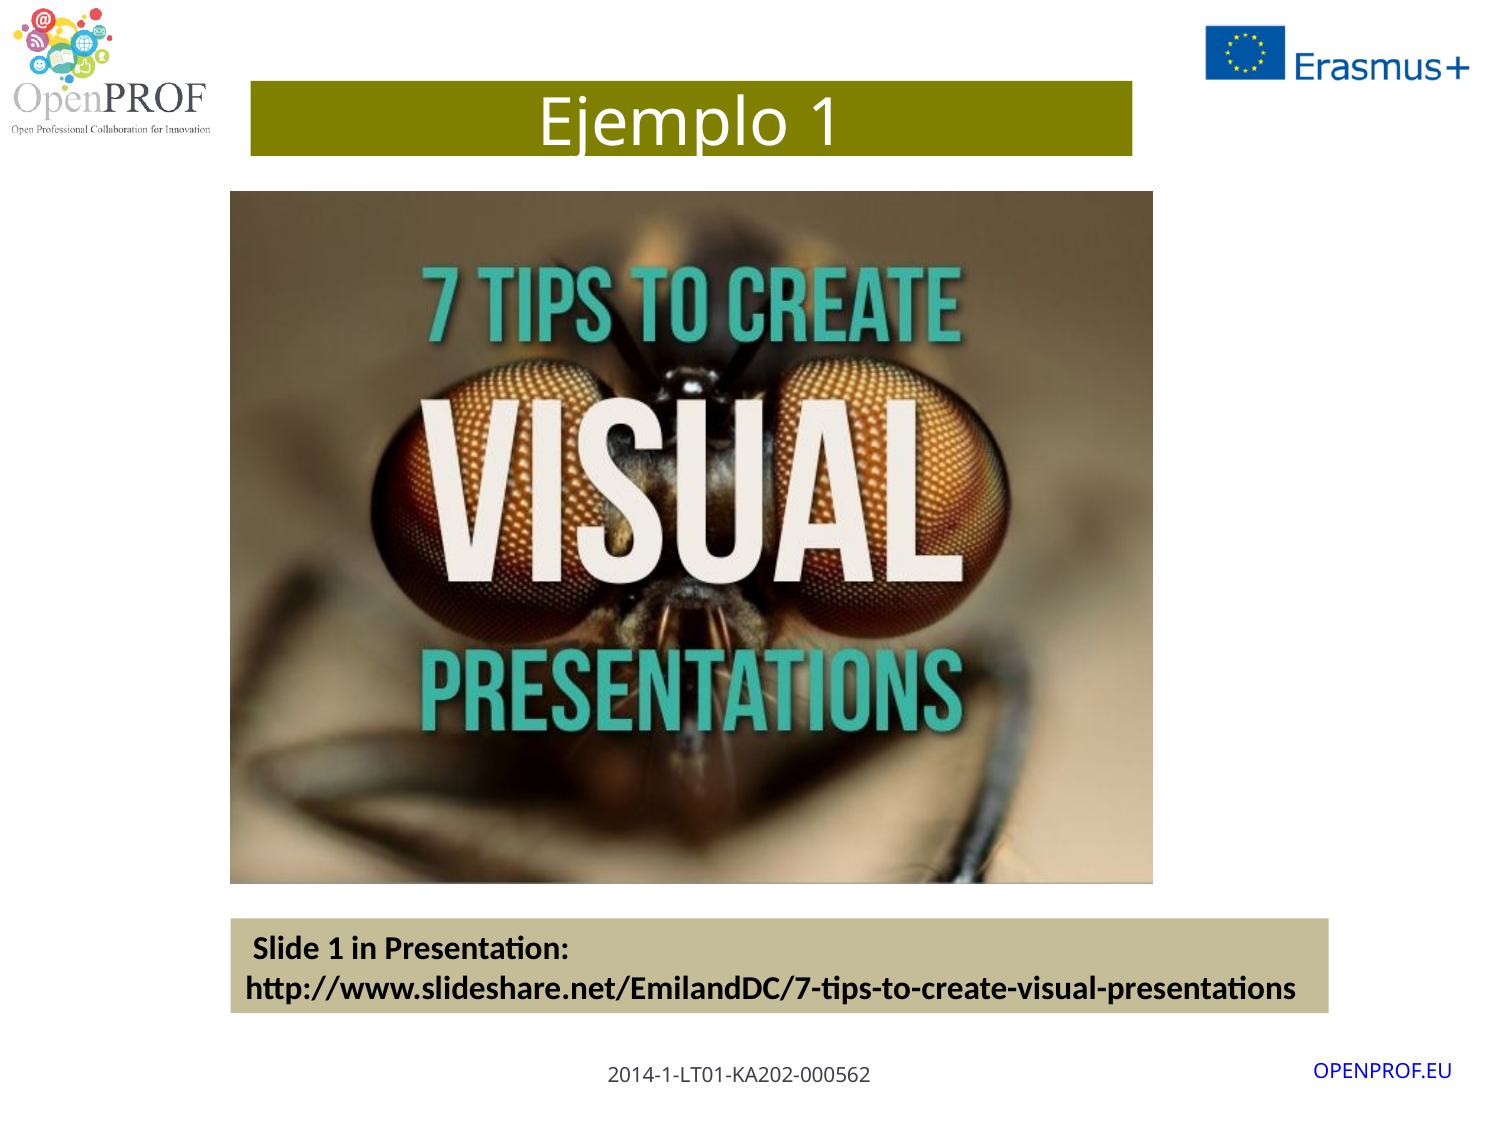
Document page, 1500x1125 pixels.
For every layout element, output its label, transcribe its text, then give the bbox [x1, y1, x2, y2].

picture [1202, 24, 1471, 84]
title Ejemplo 1 [250, 80, 1133, 156]
text_box Slide 1 in Presentation: http://www.slideshare.net/EmilandDC/7-tips-to-create-visual-presentations [230, 918, 1329, 1014]
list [230, 191, 1153, 884]
picture [0, 0, 212, 143]
